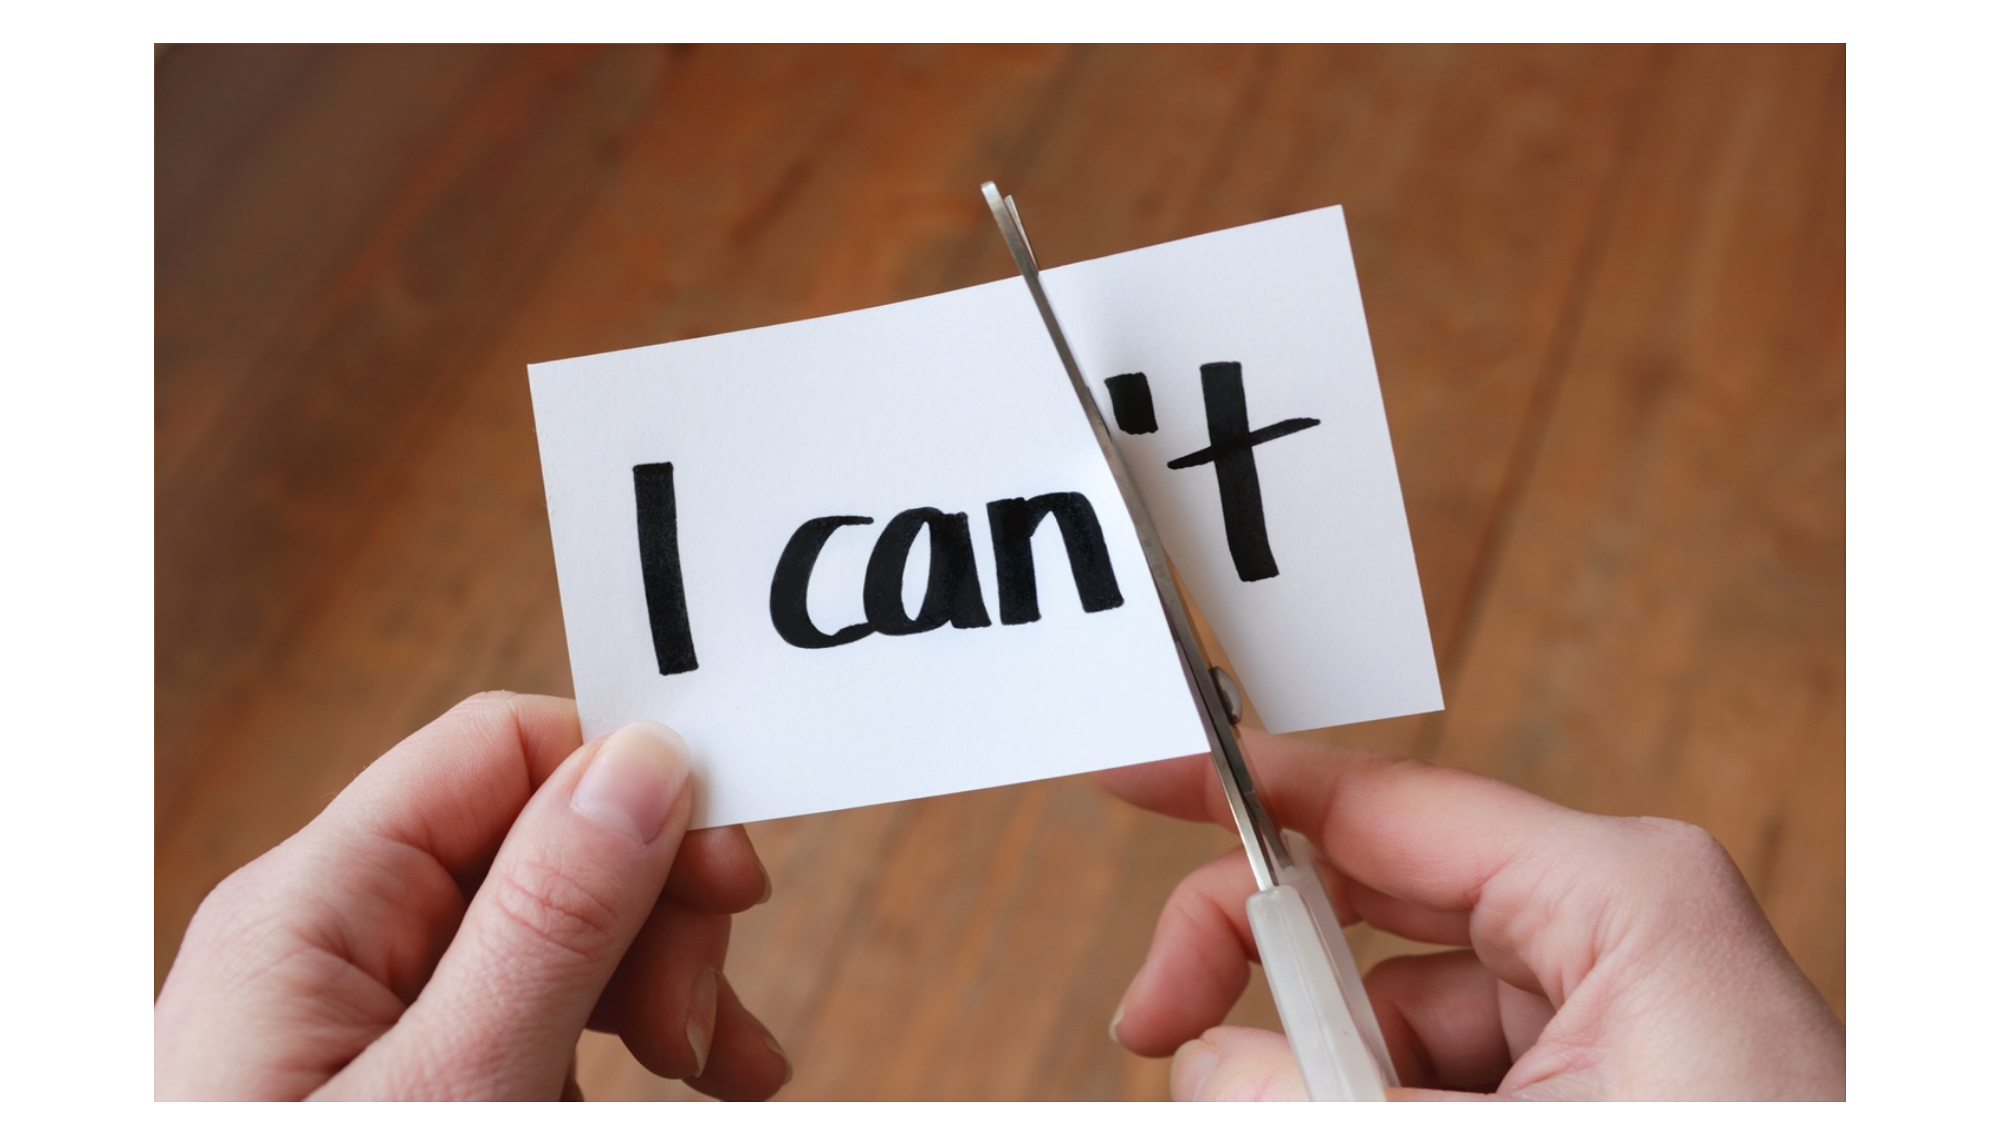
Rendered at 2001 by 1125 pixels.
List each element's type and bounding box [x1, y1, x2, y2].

list [154, 43, 1846, 1102]
